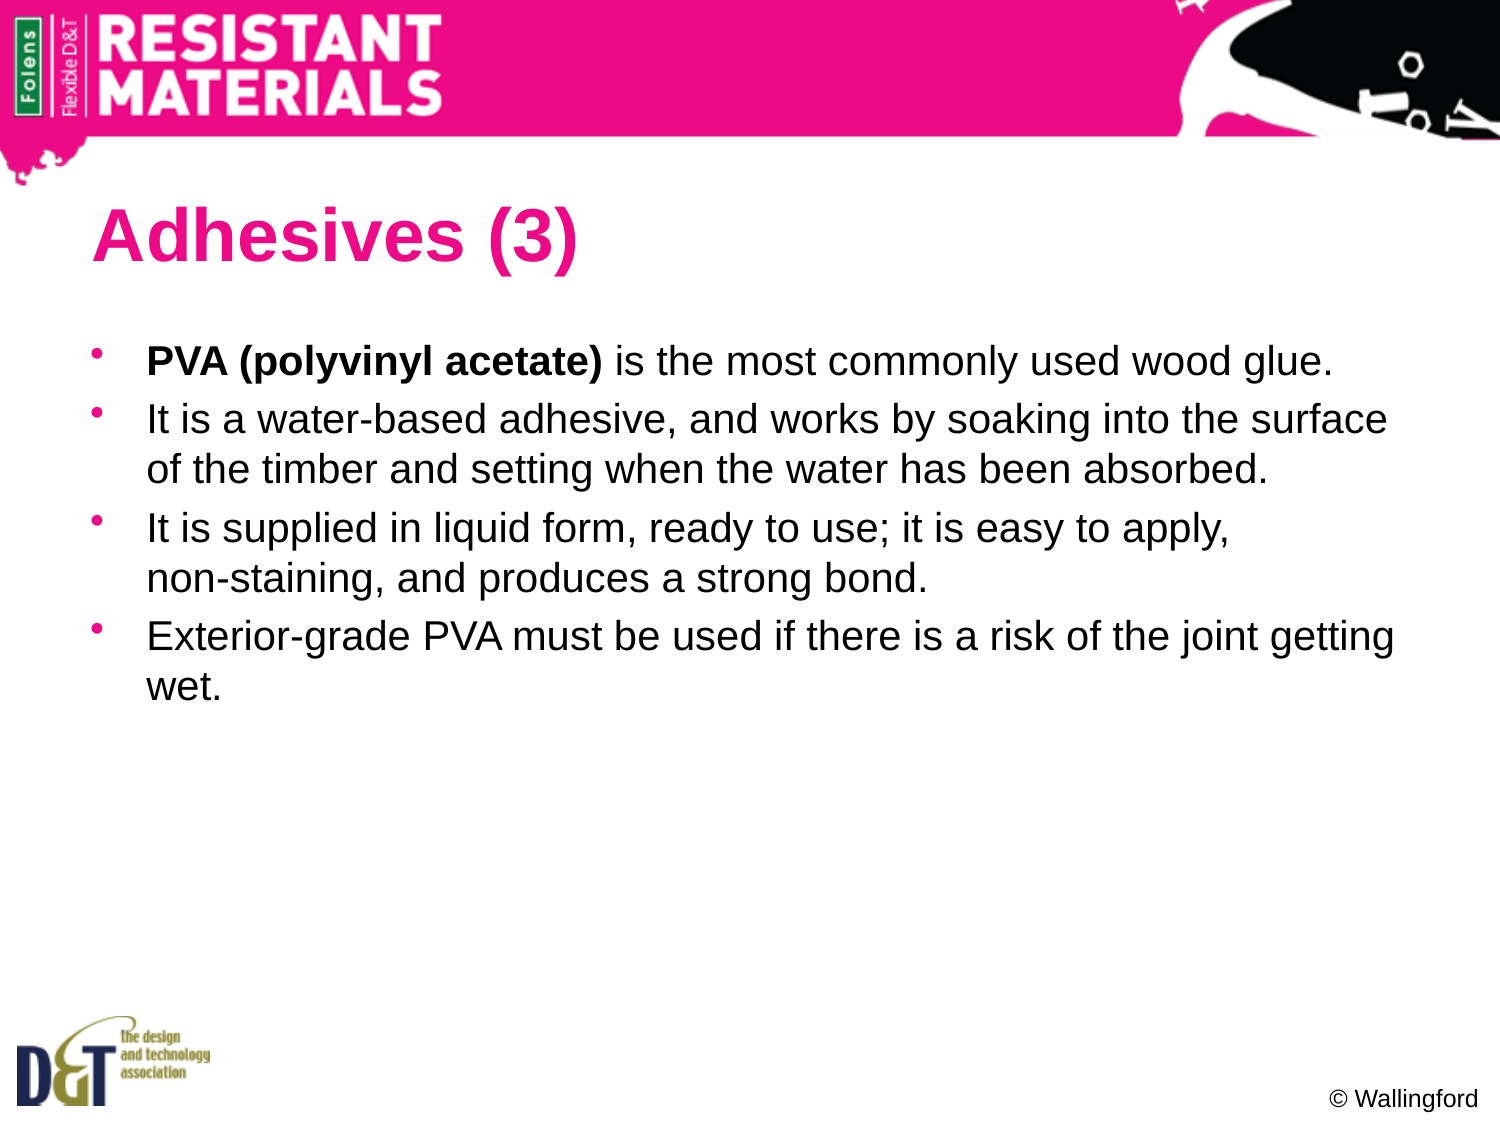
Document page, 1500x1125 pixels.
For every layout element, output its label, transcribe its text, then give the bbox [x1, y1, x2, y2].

text_box © Wallingford [1257, 1074, 1495, 1125]
list PVA (polyvinyl acetate) is the most commonly used wood glue. It is a water-based adhesive, and works by soaking into the surface of the timber and setting when the water has been absorbed. It is supplied in liquid form, ready to use; it is easy to apply, non-staining, and produces a strong bond. Exterior-grade PVA must be used if there is a risk of the joint getting wet. [75, 326, 1425, 1005]
picture [0, 0, 1500, 1125]
title Adhesives (3) [76, 160, 1427, 301]
